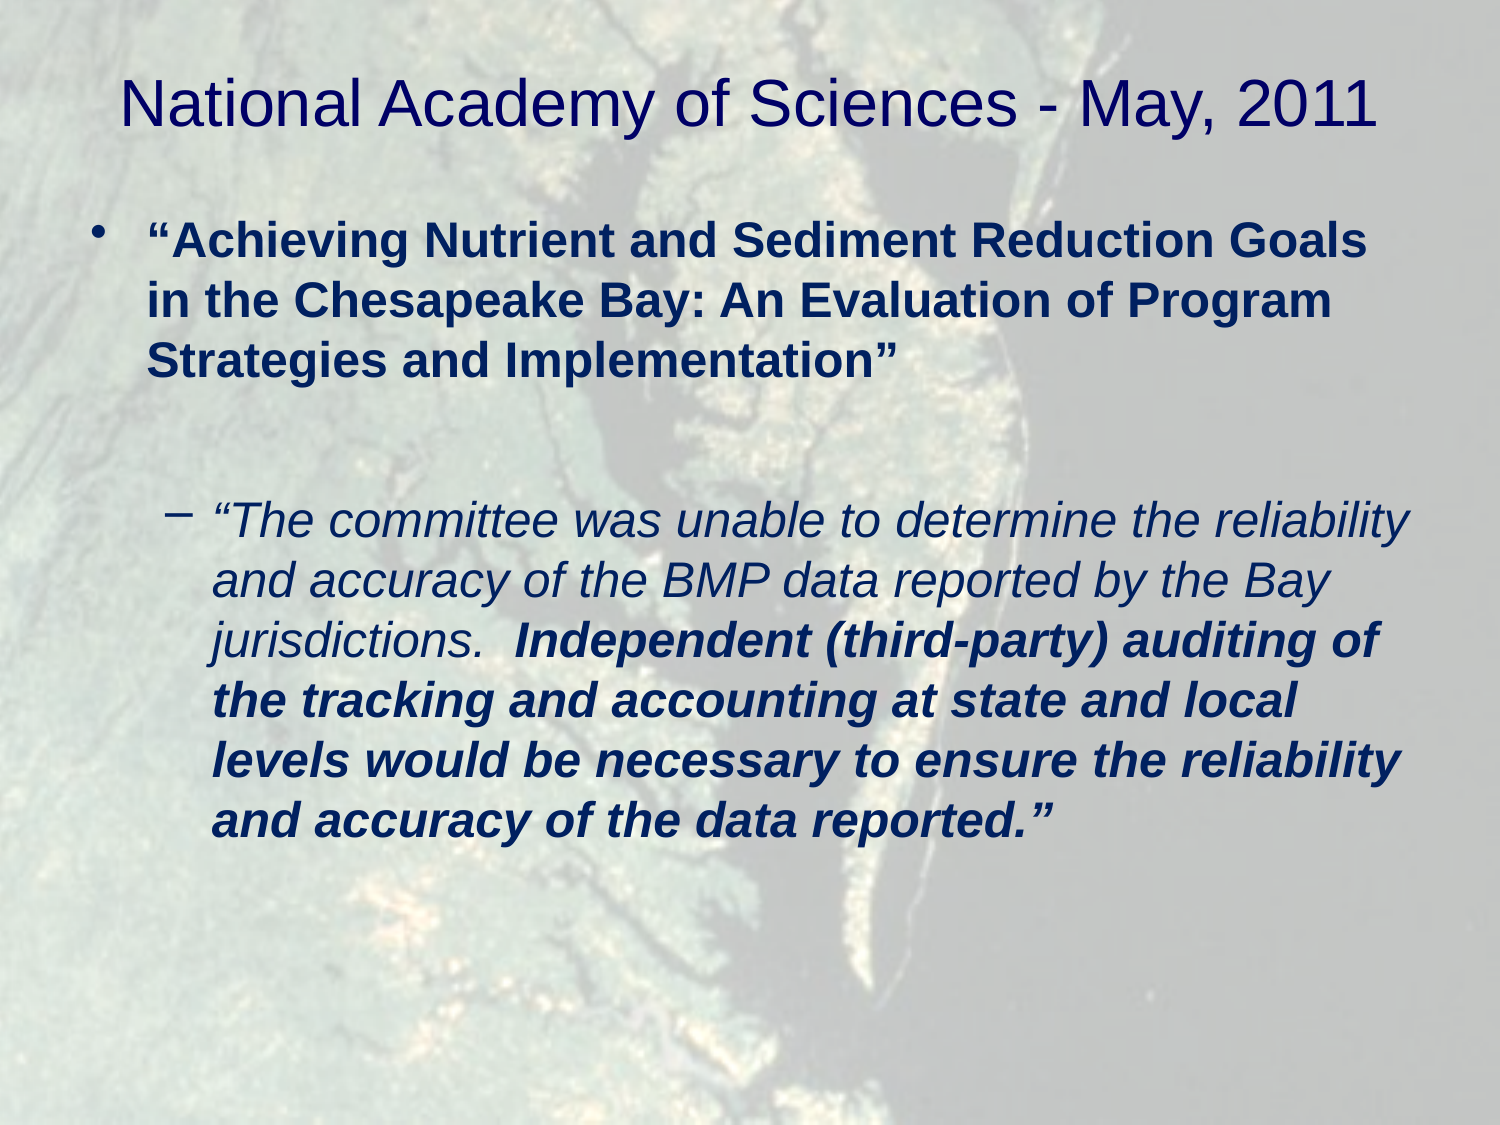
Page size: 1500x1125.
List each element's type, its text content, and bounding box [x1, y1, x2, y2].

list “Achieving Nutrient and Sediment Reduction Goals in the Chesapeake Bay: An Evaluation of Program Strategies and Implementation” “The committee was unable to determine the reliability and accuracy of the BMP data reported by the Bay jurisdictions. Independent (third-party) auditing of the tracking and accounting at state and local levels would be necessary to ensure the reliability and accuracy of the data reported.” [75, 200, 1425, 1005]
title National Academy of Sciences - May, 2011 [75, 0, 1425, 200]
